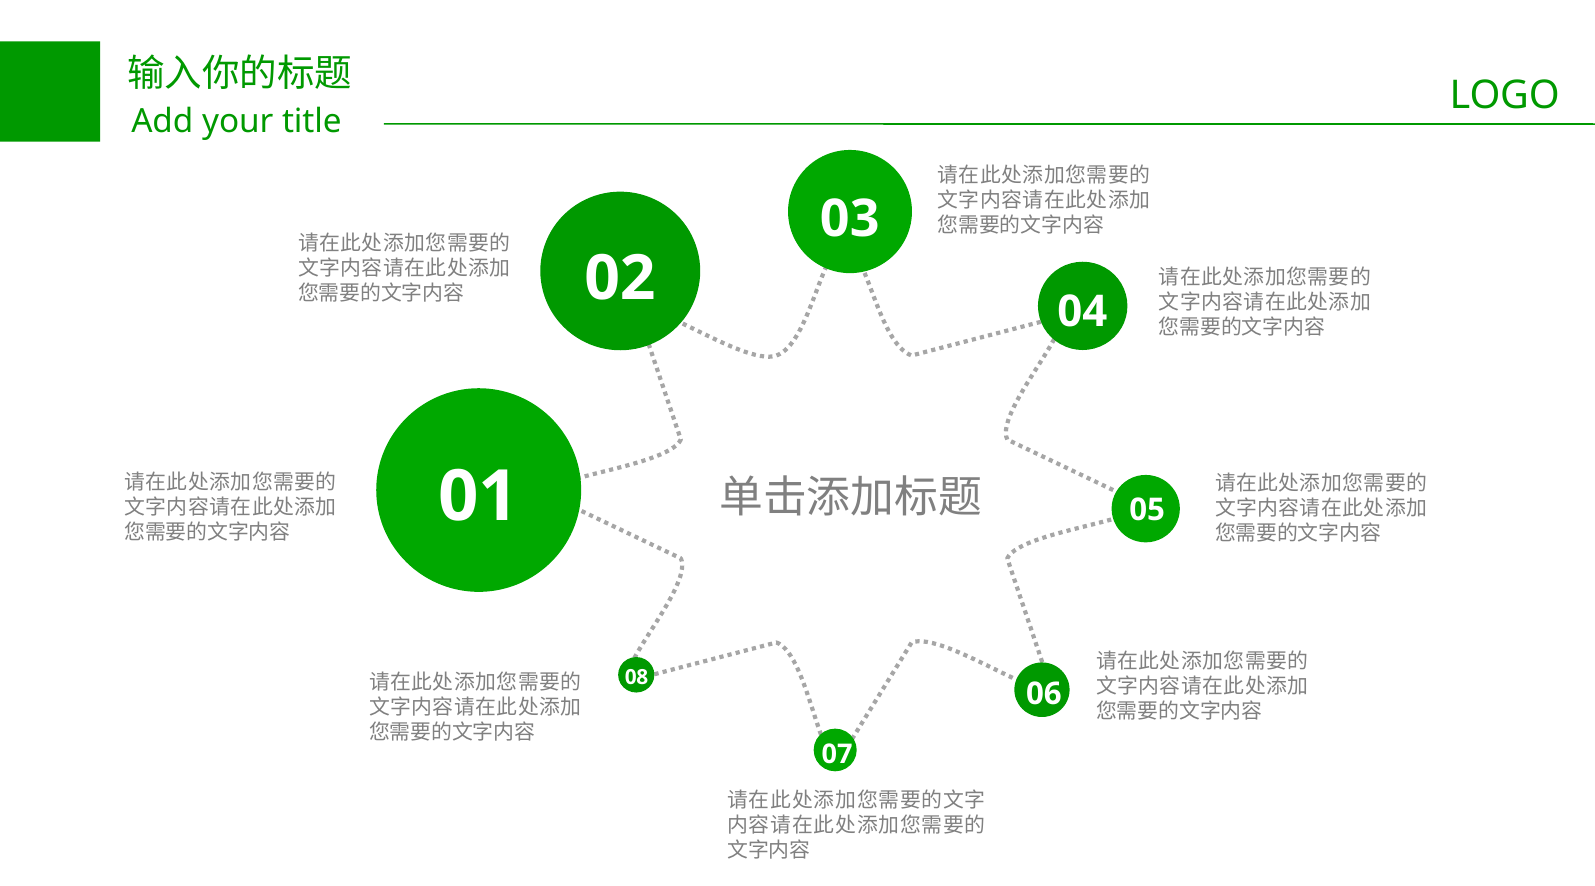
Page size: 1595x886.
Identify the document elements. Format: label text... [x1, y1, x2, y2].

text_box 请在此处添加您需要的文字内容请在此处添加您需要的文字内容 [711, 778, 1002, 886]
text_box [798, 728, 876, 777]
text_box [375, 387, 582, 593]
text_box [1106, 474, 1189, 543]
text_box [606, 656, 667, 697]
text_box 请在此处添加您需要的文字内容请在此处添加您需要的文字内容 [353, 660, 598, 752]
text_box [787, 149, 913, 274]
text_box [1007, 662, 1081, 719]
text_box 请在此处添加您需要的文字内容请在此处添加您需要的文字内容 [1080, 639, 1325, 731]
text_box 请在此处添加您需要的文字内容请在此处添加您需要的文字内容 [1199, 461, 1444, 553]
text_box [540, 191, 701, 351]
text_box 请在此处添加您需要的文字内容请在此处添加您需要的文字内容 [1142, 256, 1387, 347]
text_box 请在此处添加您需要的文字内容请在此处添加您需要的文字内容 [921, 153, 1166, 269]
text_box [585, 282, 1101, 727]
text_box 单击添加标题 [666, 470, 1035, 529]
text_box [1022, 261, 1143, 351]
text_box 请在此处添加您需要的文字内容请在此处添加您需要的文字内容 [282, 222, 527, 313]
text_box 请在此处添加您需要的文字内容请在此处添加您需要的文字内容 [108, 460, 353, 552]
